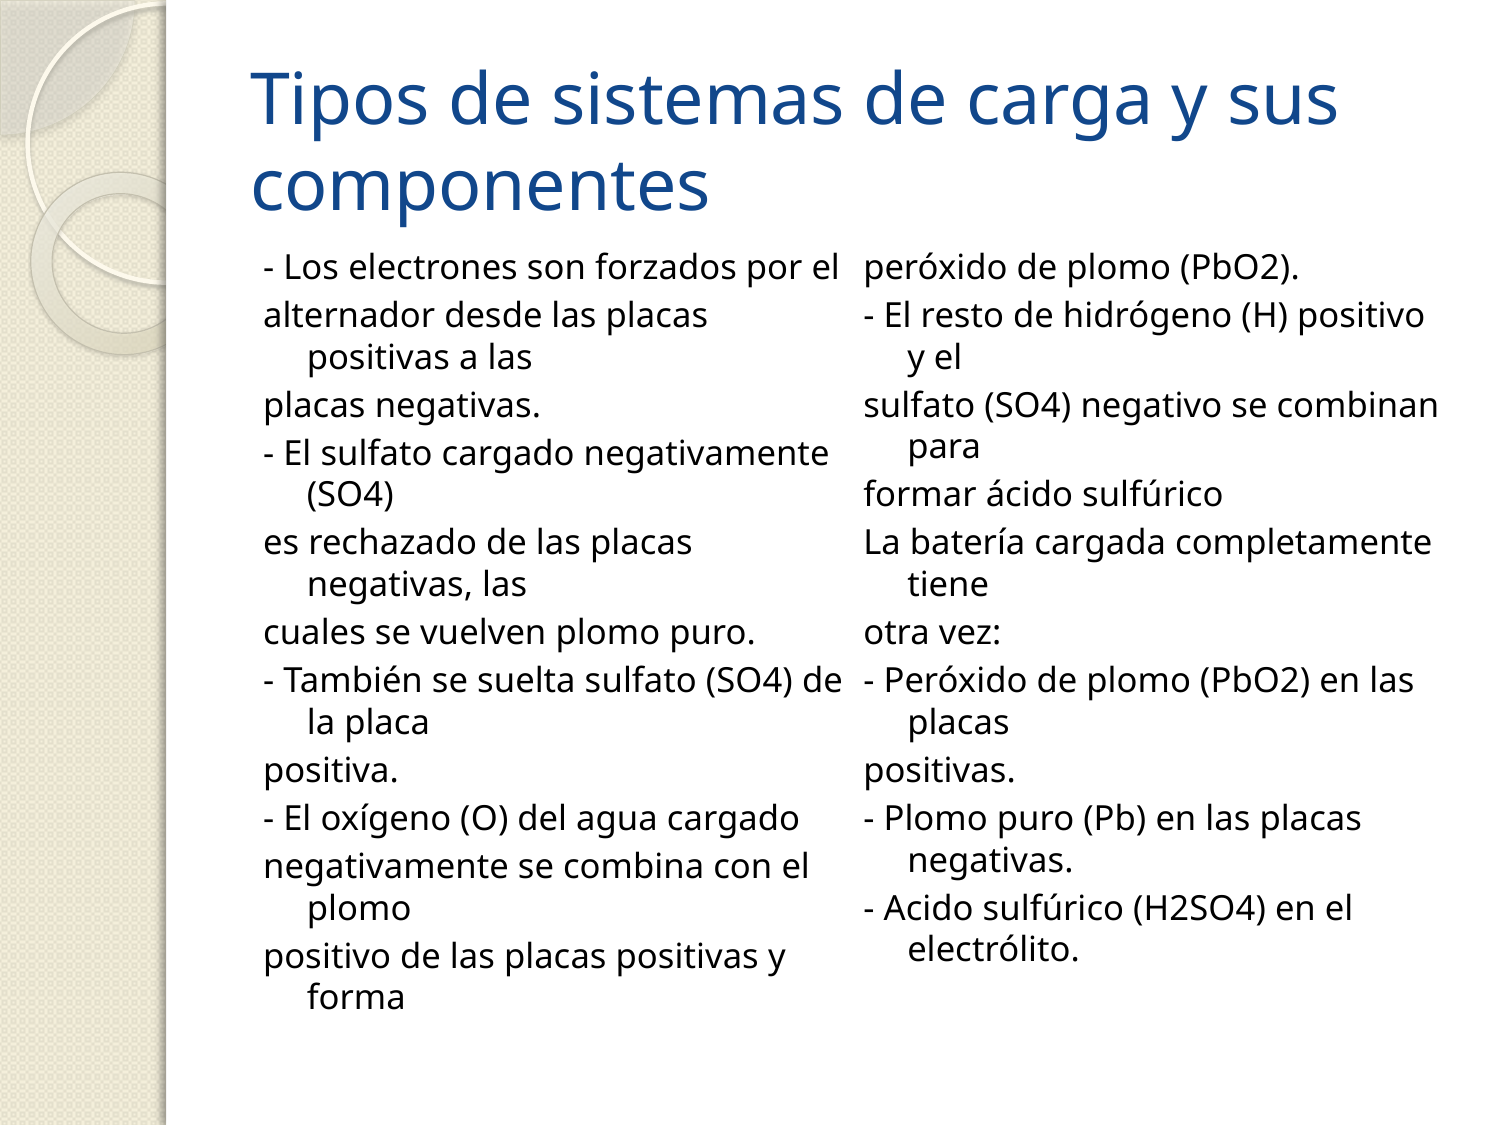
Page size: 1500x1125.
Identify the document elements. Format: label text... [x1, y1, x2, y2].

list - Los electrones son forzados por el alternador desde las placas positivas a las placas negativas. - El sulfato cargado negativamente (SO4) es rechazado de las placas negativas, las cuales se vuelven plomo puro. - También se suelta sulfato (SO4) de la placa positiva. - El oxígeno (O) del agua cargado negativamente se combina con el plomo positivo de las placas positivas y forma peróxido de plomo (PbO2). - El resto de hidrógeno (H) positivo y el sulfato (SO4) negativo se combinan para formar ácido sulfúrico La batería cargada completamente tiene otra vez: - Peróxido de plomo (PbO2) en las placas positivas. - Plomo puro (Pb) en las placas negativas. - Acido sulfúrico (H2SO4) en el electrólito. [235, 237, 1466, 1025]
title Tipos de sistemas de carga y sus componentes [235, 45, 1466, 233]
